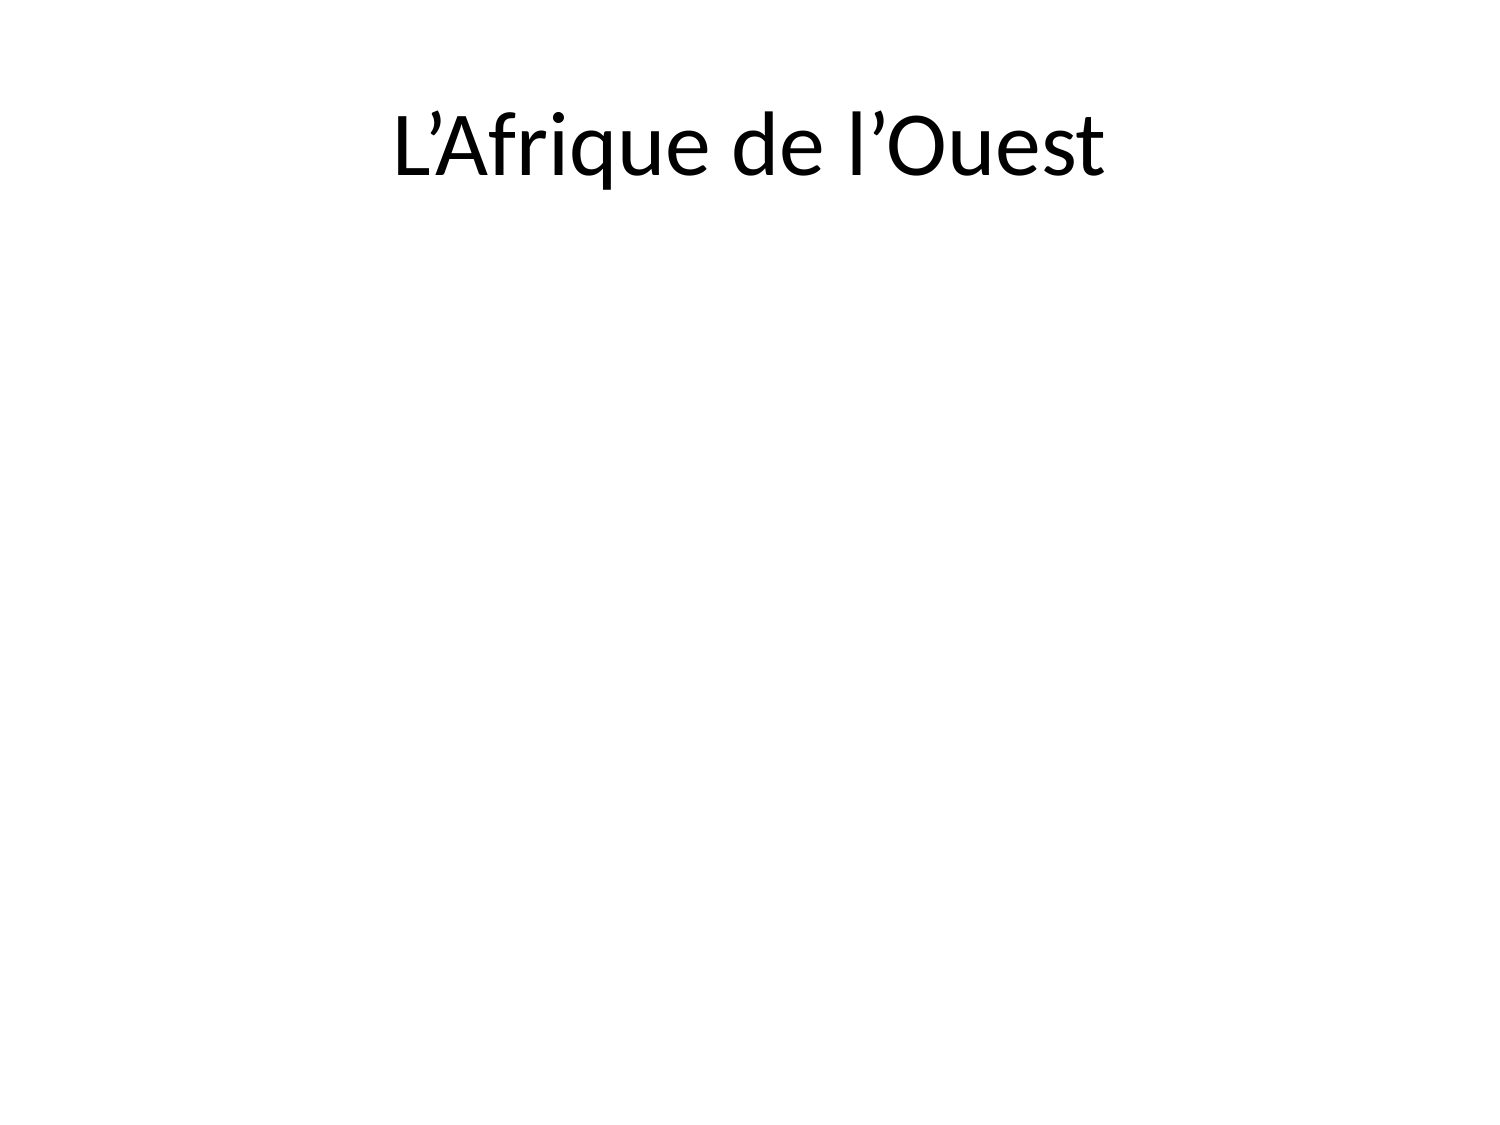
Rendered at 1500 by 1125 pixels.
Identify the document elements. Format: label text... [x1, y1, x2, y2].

title L’Afrique de l’Ouest [75, 45, 1425, 233]
